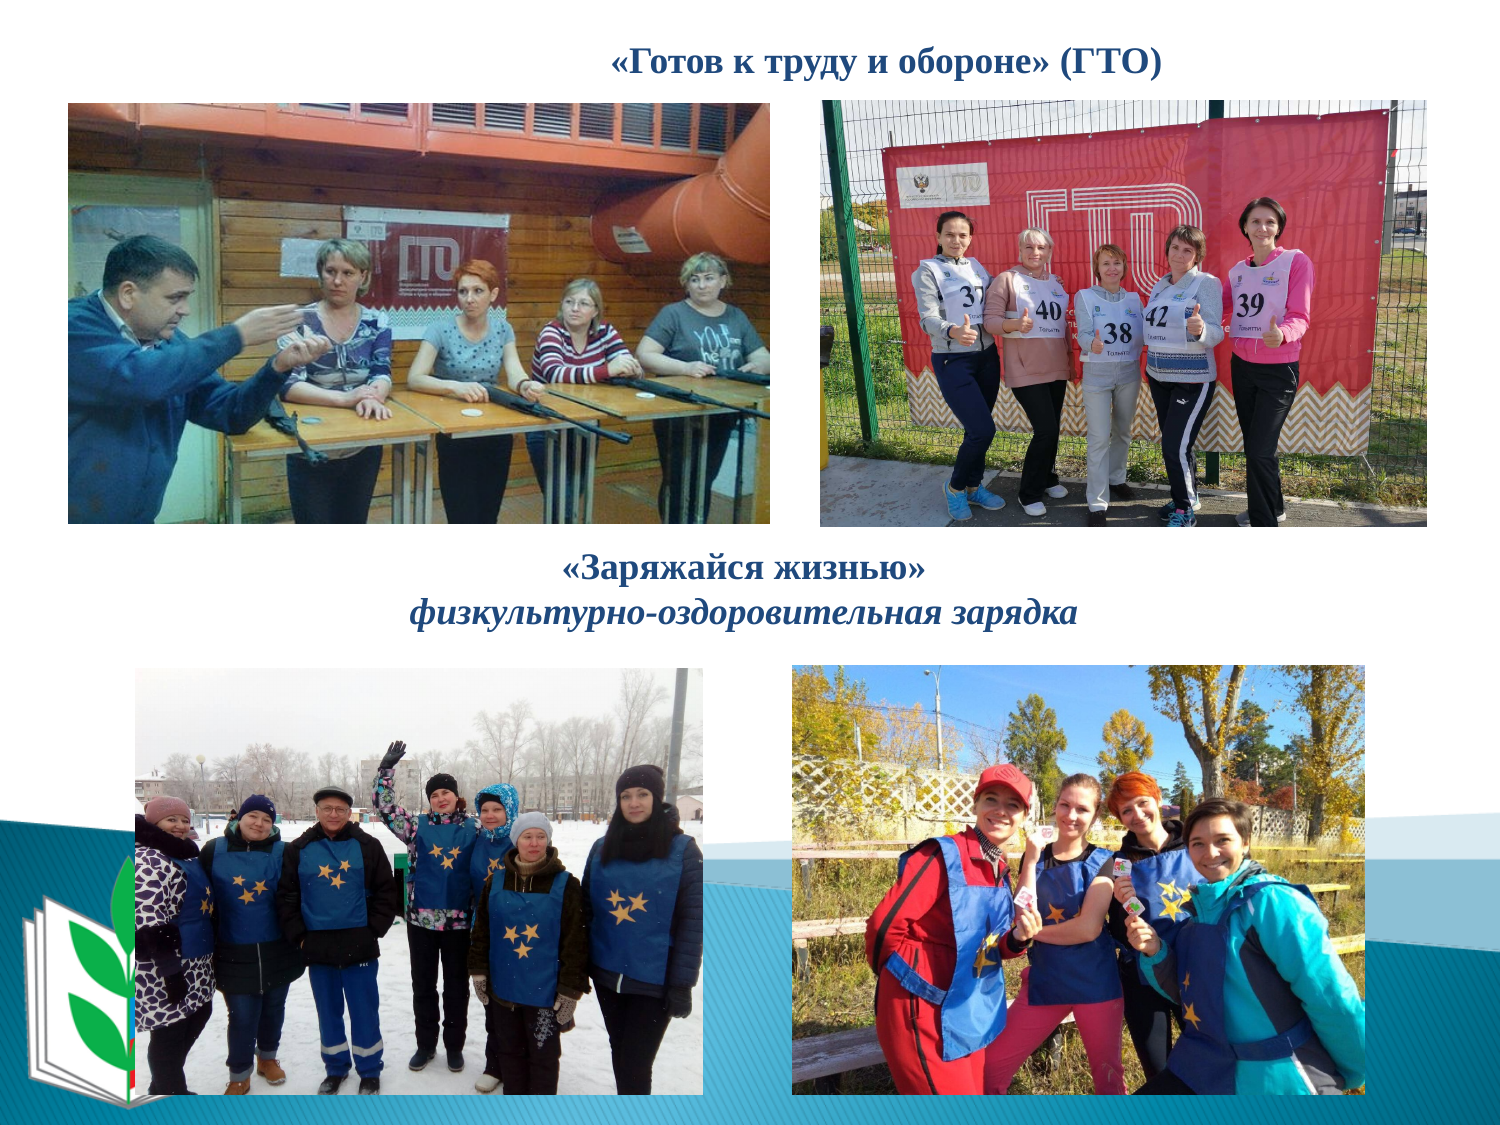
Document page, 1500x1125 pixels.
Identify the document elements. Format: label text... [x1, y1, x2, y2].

picture [0, 0, 1500, 1125]
text_box «Готов к труду и обороне» (ГТО) [592, 28, 1181, 89]
text_box «Заряжайся жизнью» физкультурно-оздоровительная зарядка [301, 534, 1187, 640]
